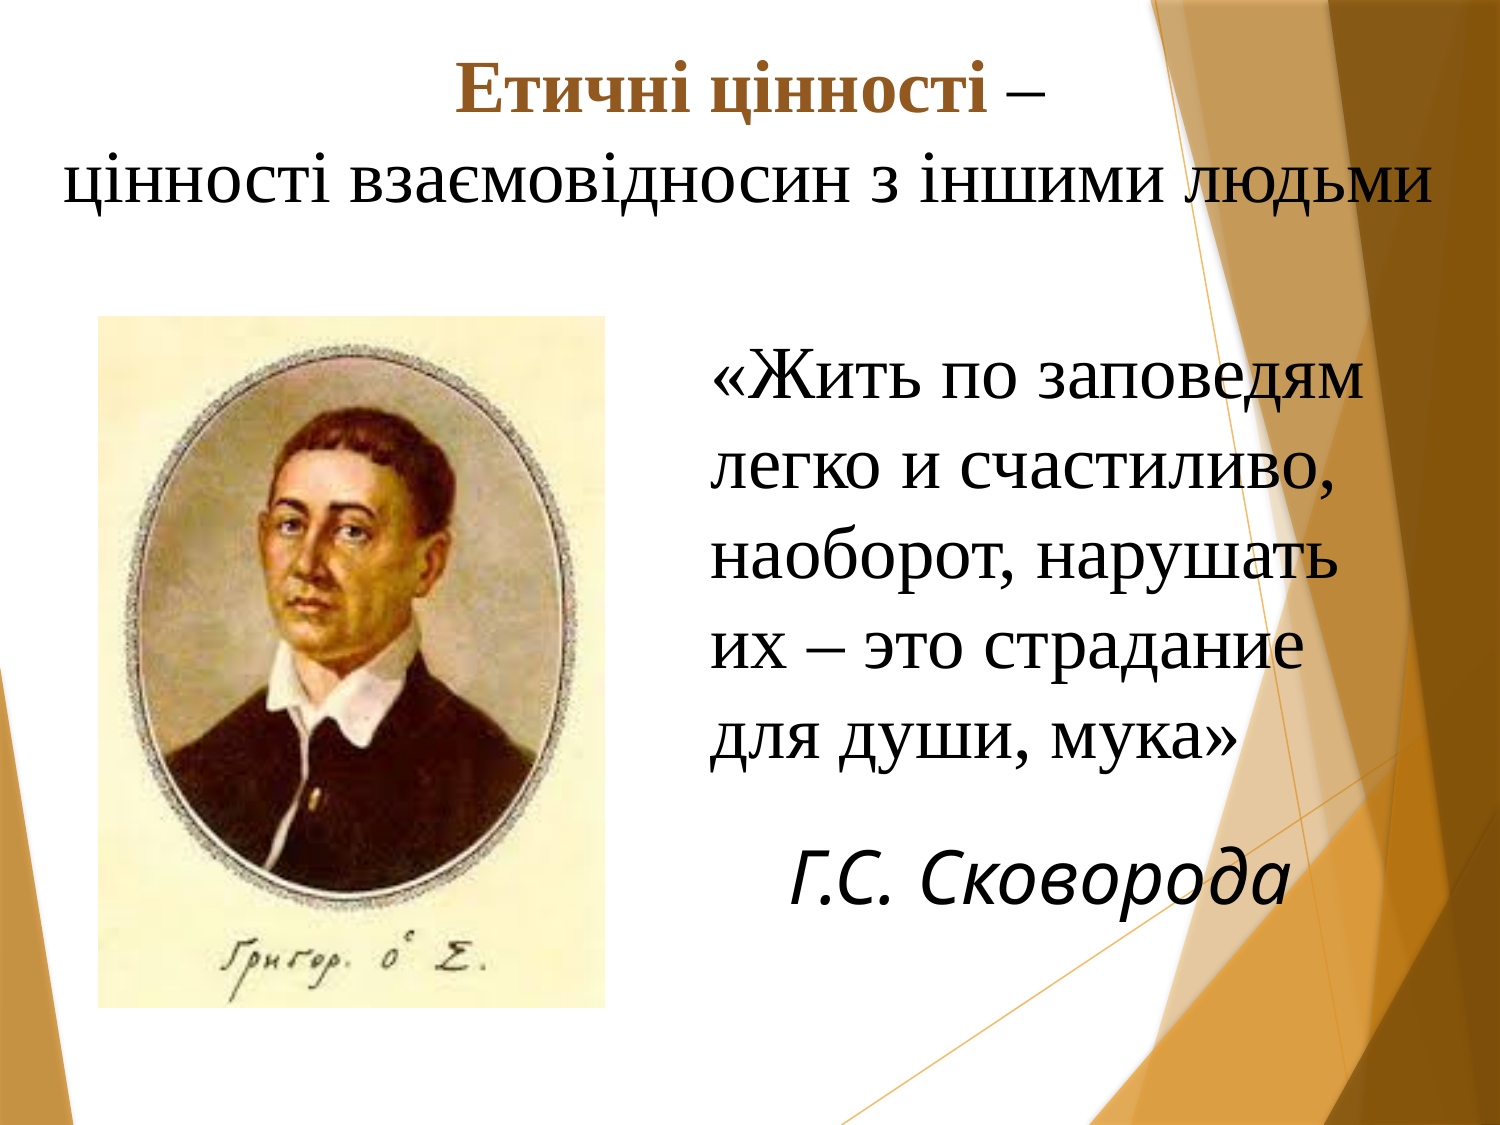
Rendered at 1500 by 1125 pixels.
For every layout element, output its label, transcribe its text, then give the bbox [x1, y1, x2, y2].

text_box Г.С. Сковорода [773, 821, 1383, 927]
text_box Етичні цінності – цінності взаємовідносин з іншими людьми [0, 30, 1500, 226]
picture [97, 315, 606, 1008]
text_box «Жить по заповедям легко и счастиливо, наоборот, нарушать их – это страдание для души, мука» [696, 316, 1416, 782]
